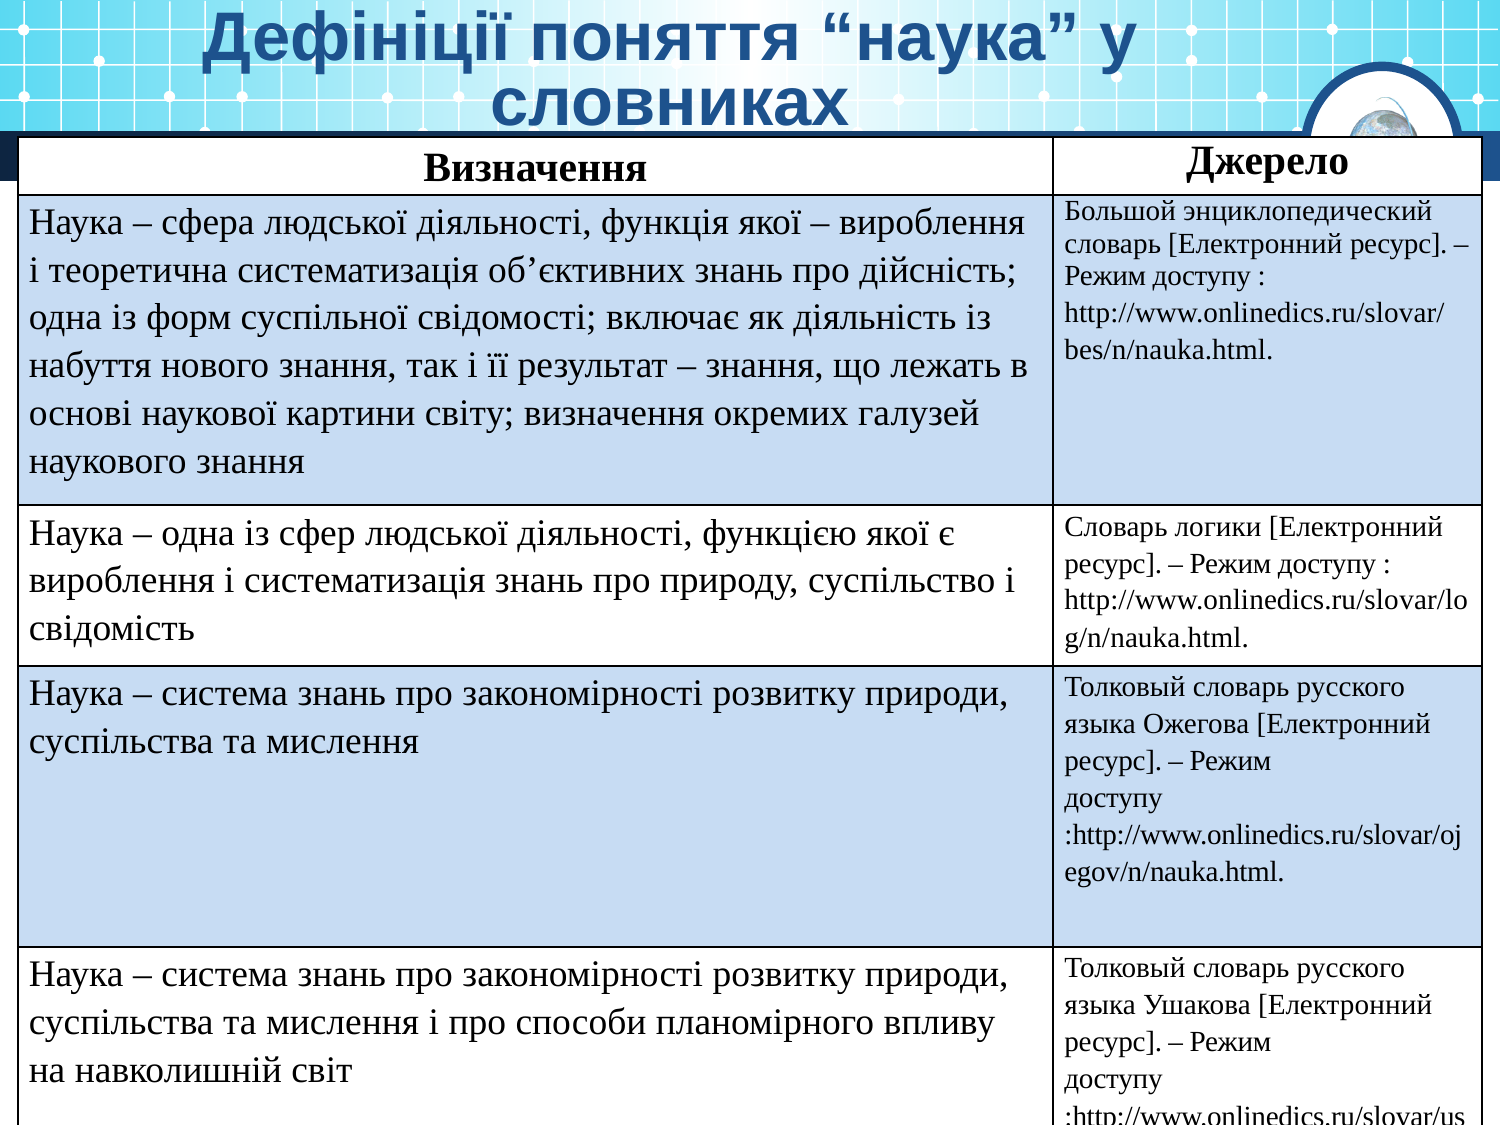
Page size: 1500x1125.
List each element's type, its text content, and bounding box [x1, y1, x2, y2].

table_cell Наука – одна із сфер людської діяльності, функцією якої є вироблення і систематизація знань про природу, суспільство і свідомість [19, 506, 1052, 665]
picture [1342, 76, 1452, 136]
table_cell Наука – сфера людської діяльності, функція якої – вироблення і теоретична систематизація об’єктивних знань про дійсність; одна із форм суспільної свідомості; включає як діяльність із набуття нового знання, так і її результат – знання, що лежать в основі наукової картини світу; визначення окремих галузей наукового знання [19, 196, 1052, 504]
table_cell Большой энциклопедический словарь [Електронний ресурс]. – Режим доступу : http://www.onlinedics.ru/slovar/bes/n/nauka.html. [1054, 196, 1481, 504]
table_cell Толковый словарь русского языка Ожегова [Електронний ресурс]. – Режим доступу :http://www.onlinedics.ru/slovar/ojegov/n/nauka.html. [1054, 667, 1481, 946]
table_header Джерело [1054, 138, 1481, 194]
table_cell Наука – система знань про закономірності розвитку природи, суспільства та мислення і про способи планомірного впливу на навколишній світ [19, 948, 1052, 1125]
table_cell Наука – система знань про закономірності розвитку природи, суспільства та мислення [19, 667, 1052, 946]
table_cell Словарь логики [Електронний ресурс]. – Режим доступу : http://www.onlinedics.ru/slovar/log/n/nauka.html. [1054, 506, 1481, 665]
table_header Визначення [19, 138, 1052, 194]
text_box Дефініції поняття “наука” у словниках [0, 0, 1342, 74]
table_cell Толковый словарь русского языка Ушакова [Електронний ресурс]. – Режим доступу :http://www.onlinedics.ru/slovar/ushakov/n/nauka.html [1054, 948, 1481, 1125]
text_box Дефініції поняття “наука” у словниках [0, 76, 1342, 147]
